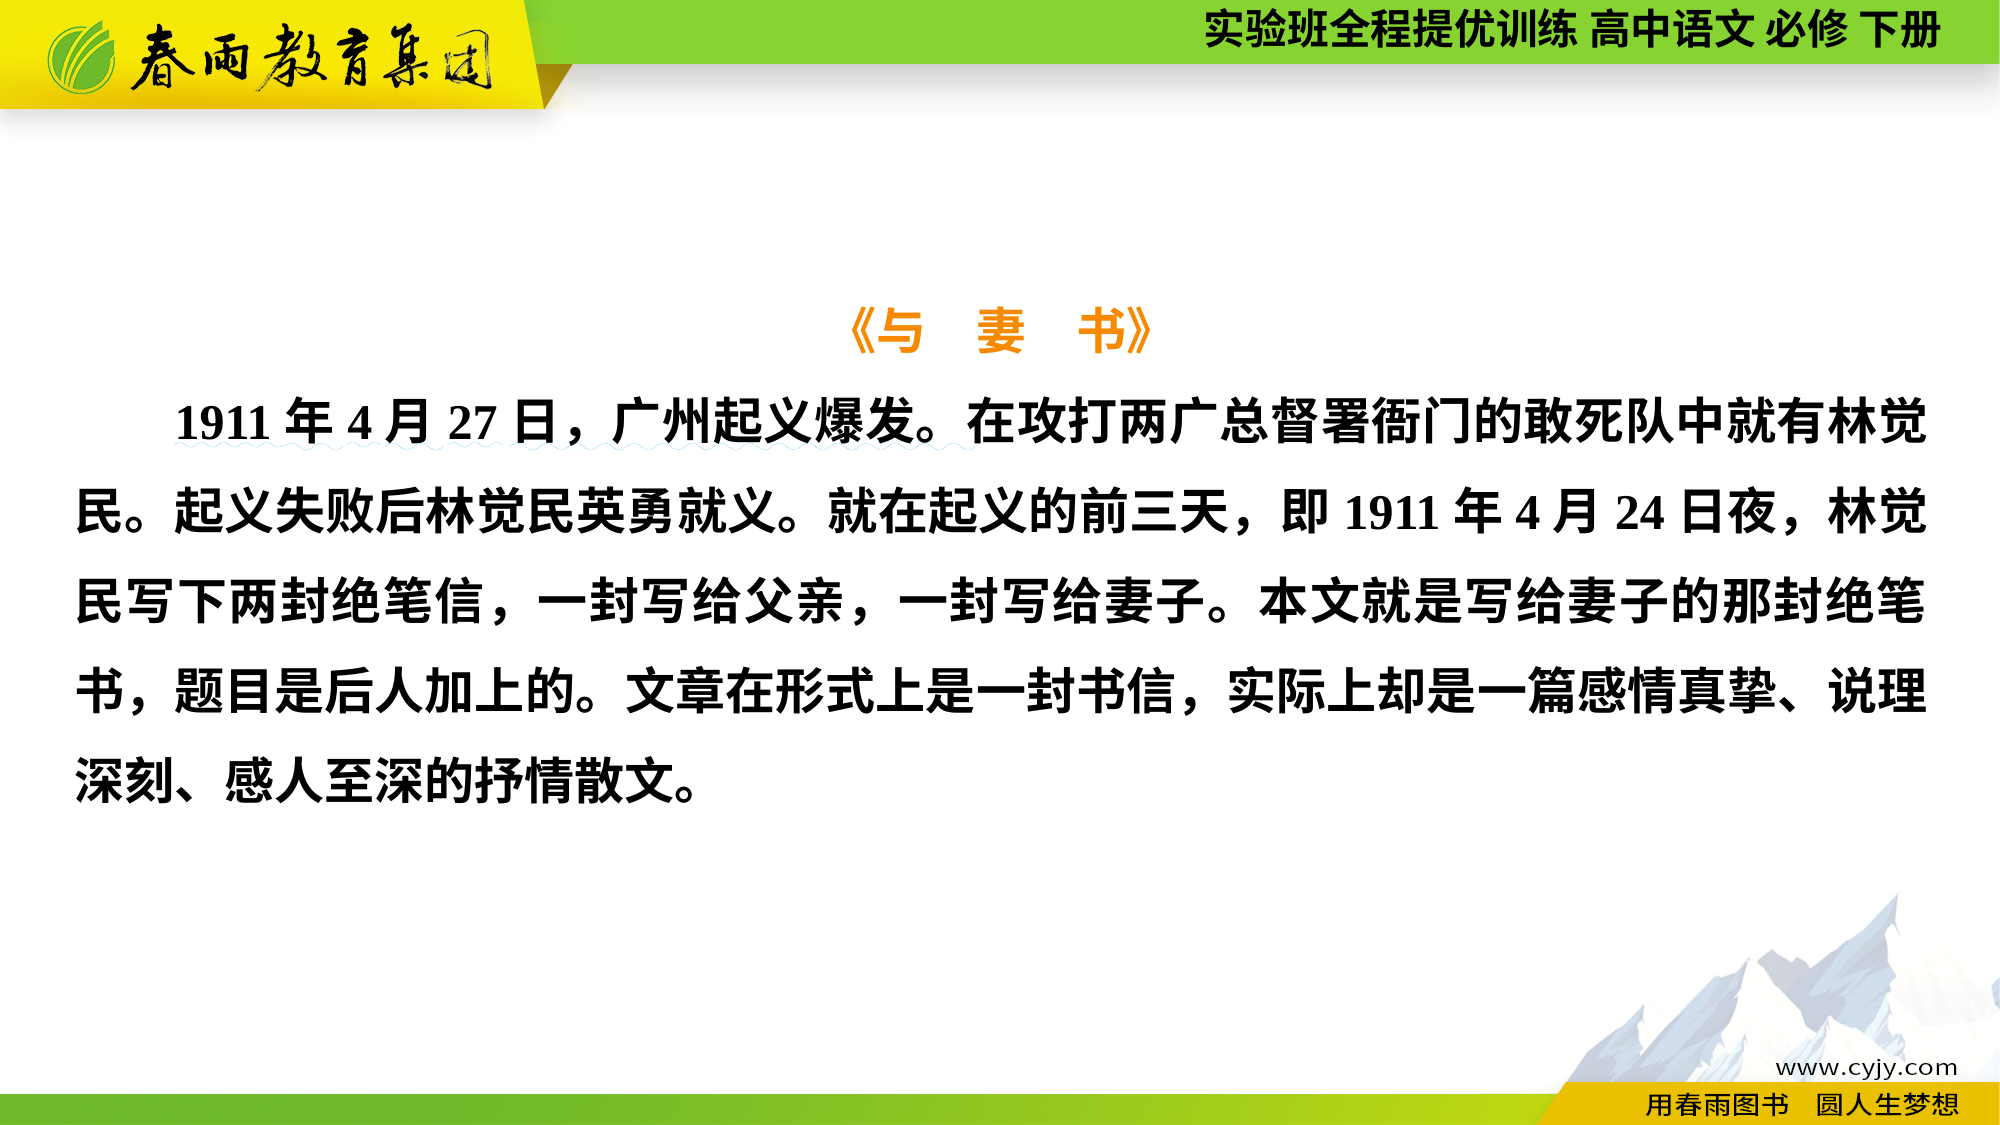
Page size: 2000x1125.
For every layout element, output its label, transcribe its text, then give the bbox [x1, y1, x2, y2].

picture [0, 0, 2000, 1125]
list 《与 妻 书》 1911年4月27日，广州起义爆发。在攻打两广总督署衙门的敢死队中就有林觉民。起义失败后林觉民英勇就义。就在起义的前三天，即1911年4月24日夜，林觉民写下两封绝笔信，一封写给父亲，一封写给妻子。本文就是写给妻子的那封绝笔书，题目是后人加上的。文章在形式上是一封书信，实际上却是一篇感情真挚、说理深刻、感人至深的抒情散文。 [59, 261, 1944, 811]
